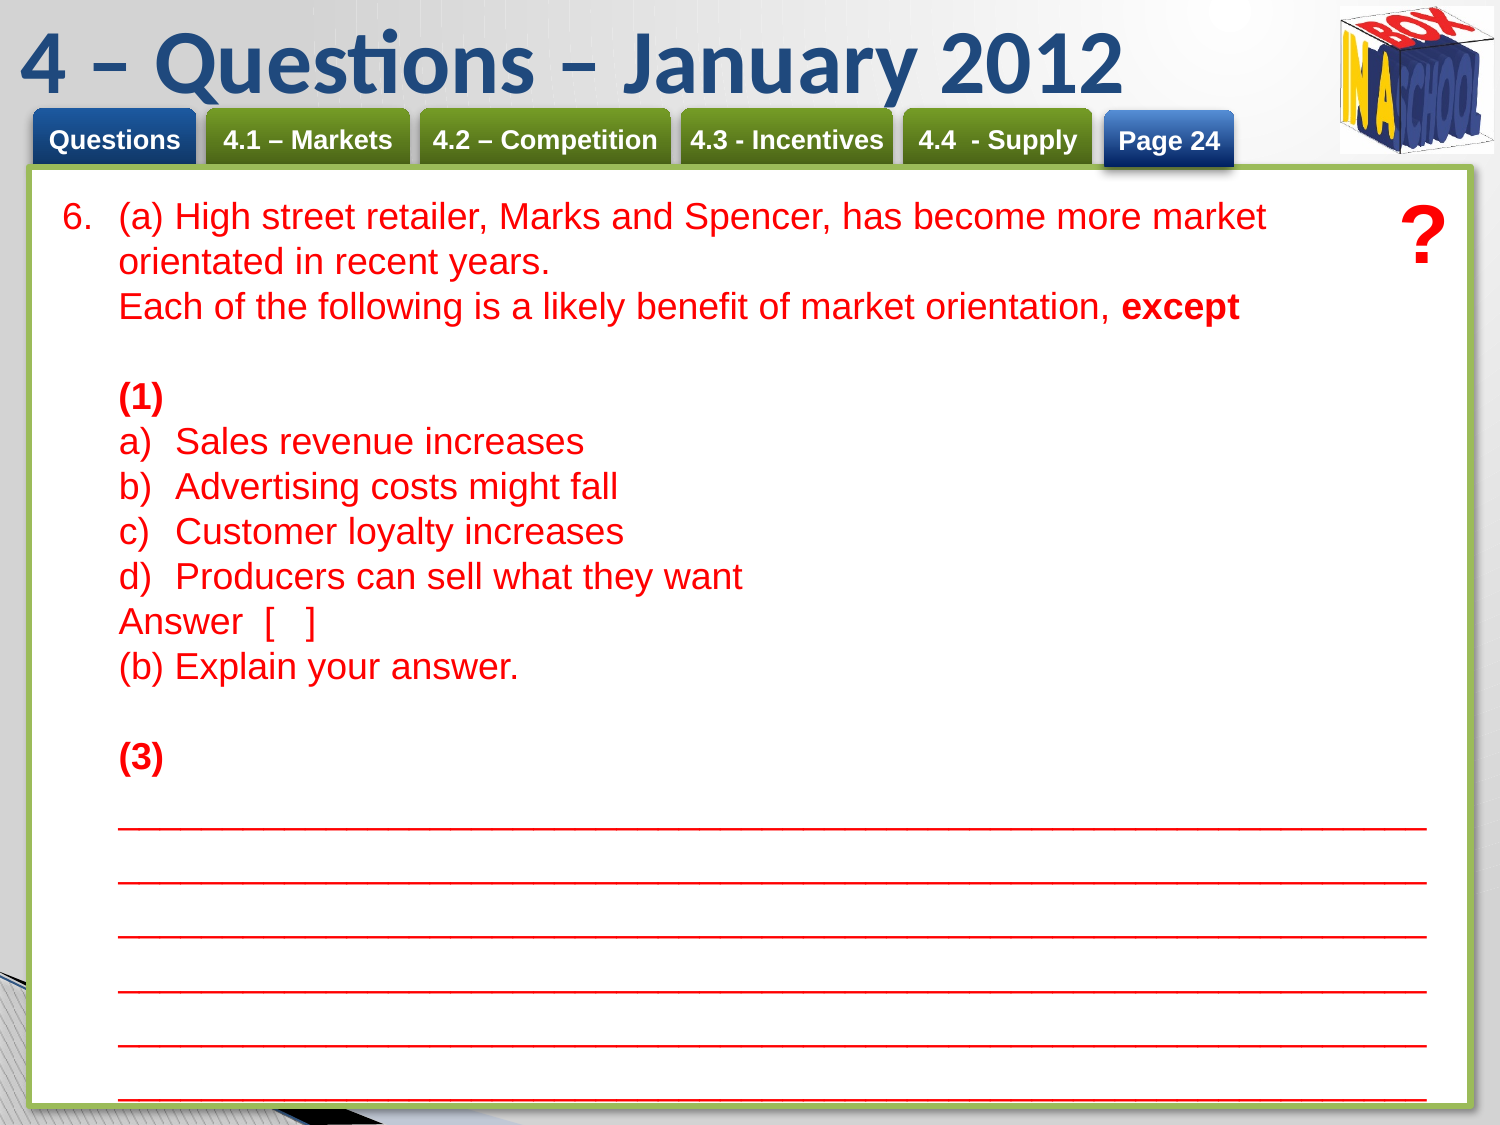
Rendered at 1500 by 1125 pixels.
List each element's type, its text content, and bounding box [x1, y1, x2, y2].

text_box Page 24 [1104, 109, 1235, 167]
title 4 – Questions – January 2012 [5, 11, 1270, 102]
picture [1340, 6, 1495, 154]
text_box ? [1383, 172, 1464, 288]
text_box (a) High street retailer, Marks and Spencer, has become more market orientated in recent years. Each of the following is a likely benefit of market orientation, except (1) Sales revenue increases Advertising costs might fall Customer loyalty increases Producers can sell what they want Answer [ ] (b) Explain your answer. (3) _____________________________________________________________________________________________________________________________________________________________________________________________________________________________________________________________________________________________________________________________________________________________________________________________________________________________________________________________________________________________________________(Total for Question 2 = 4 marks) [47, 184, 1447, 1125]
